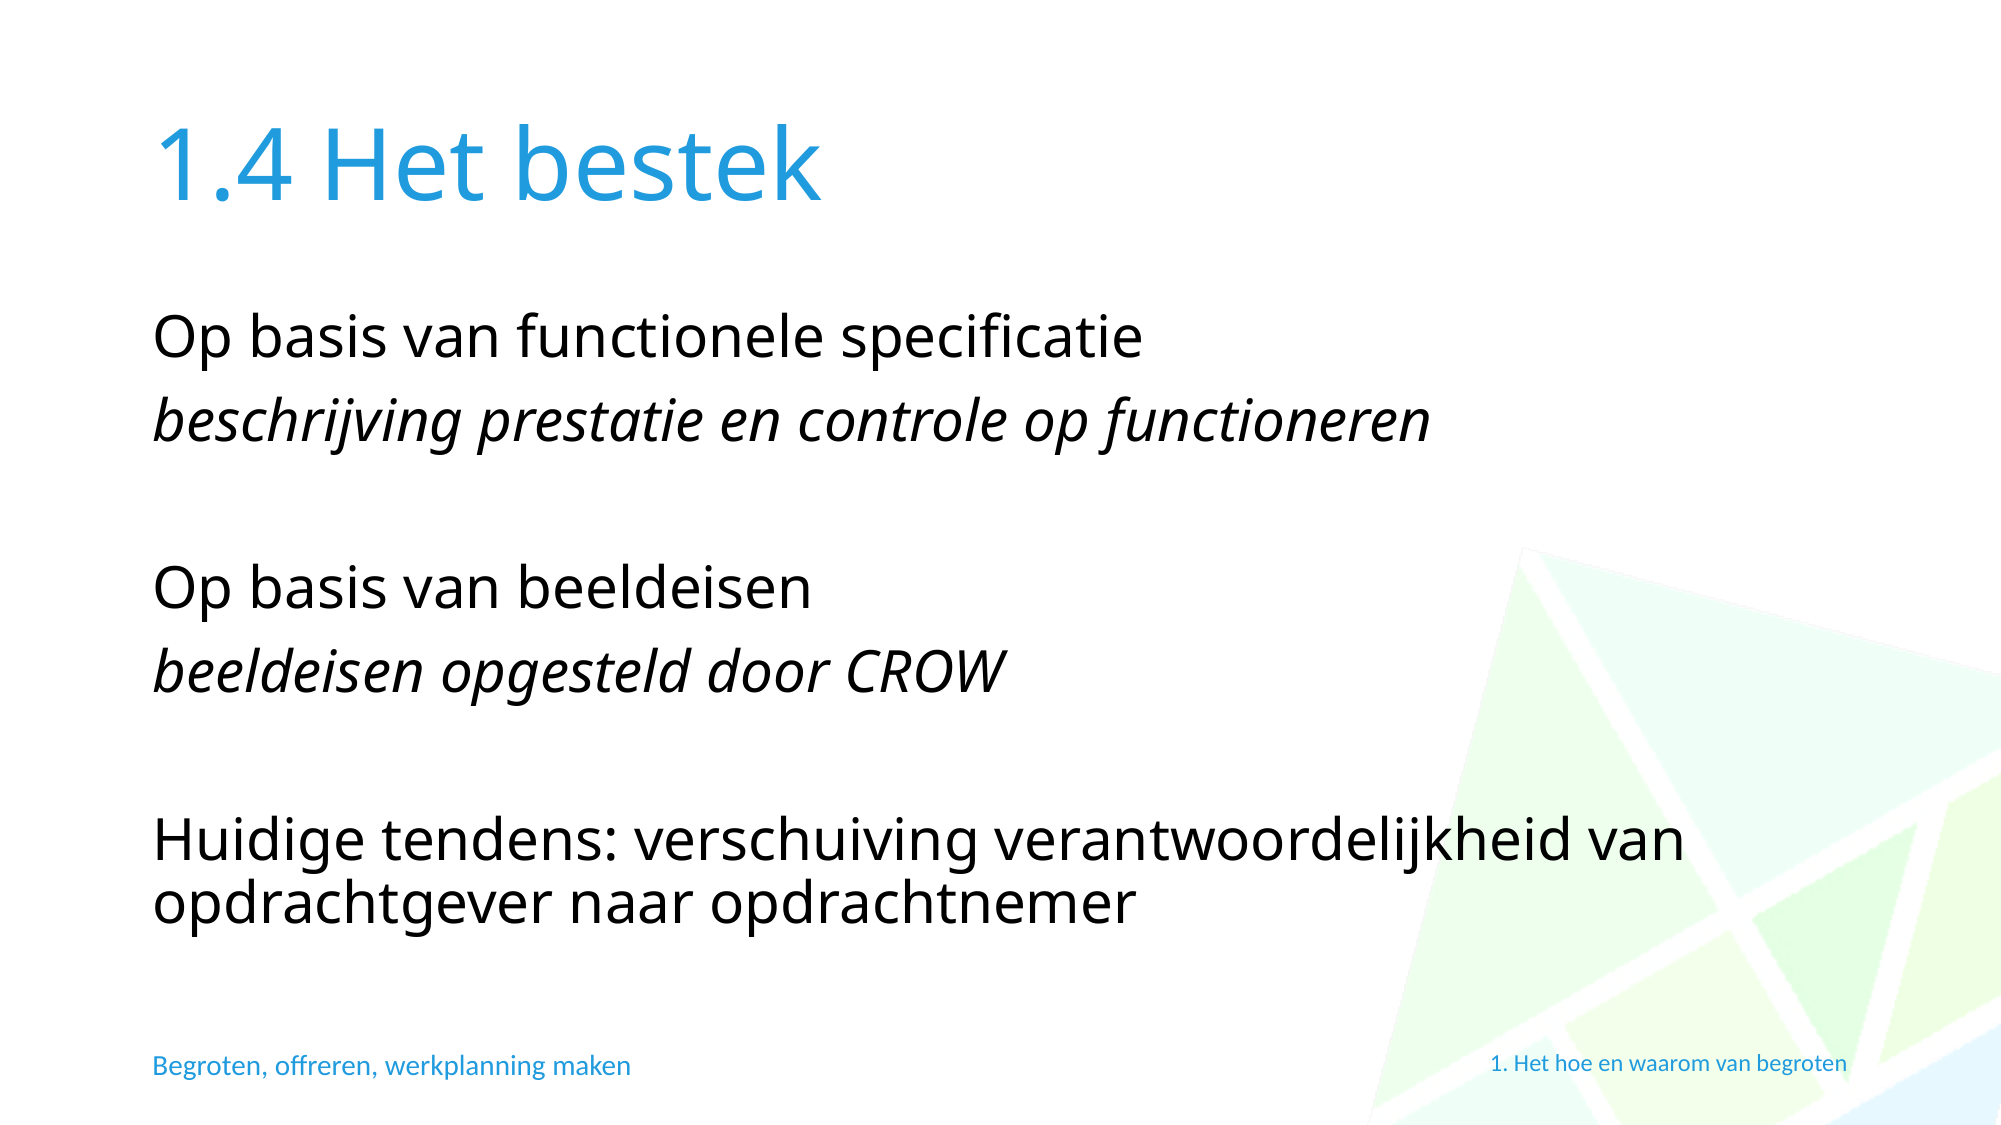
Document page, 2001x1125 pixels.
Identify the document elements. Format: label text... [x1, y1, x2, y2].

list Op basis van functionele specificatie beschrijving prestatie en controle op functioneren Op basis van beeldeisen beeldeisen opgesteld door CROW Huidige tendens: verschuiving verantwoordelijkheid van opdrachtgever naar opdrachtnemer [137, 299, 1863, 1014]
list 1. Het hoe en waarom van begroten [1412, 1042, 1863, 1103]
list Begroten, offreren, werkplanning maken [137, 1042, 695, 1103]
title 1.4 Het bestek [137, 59, 1863, 278]
